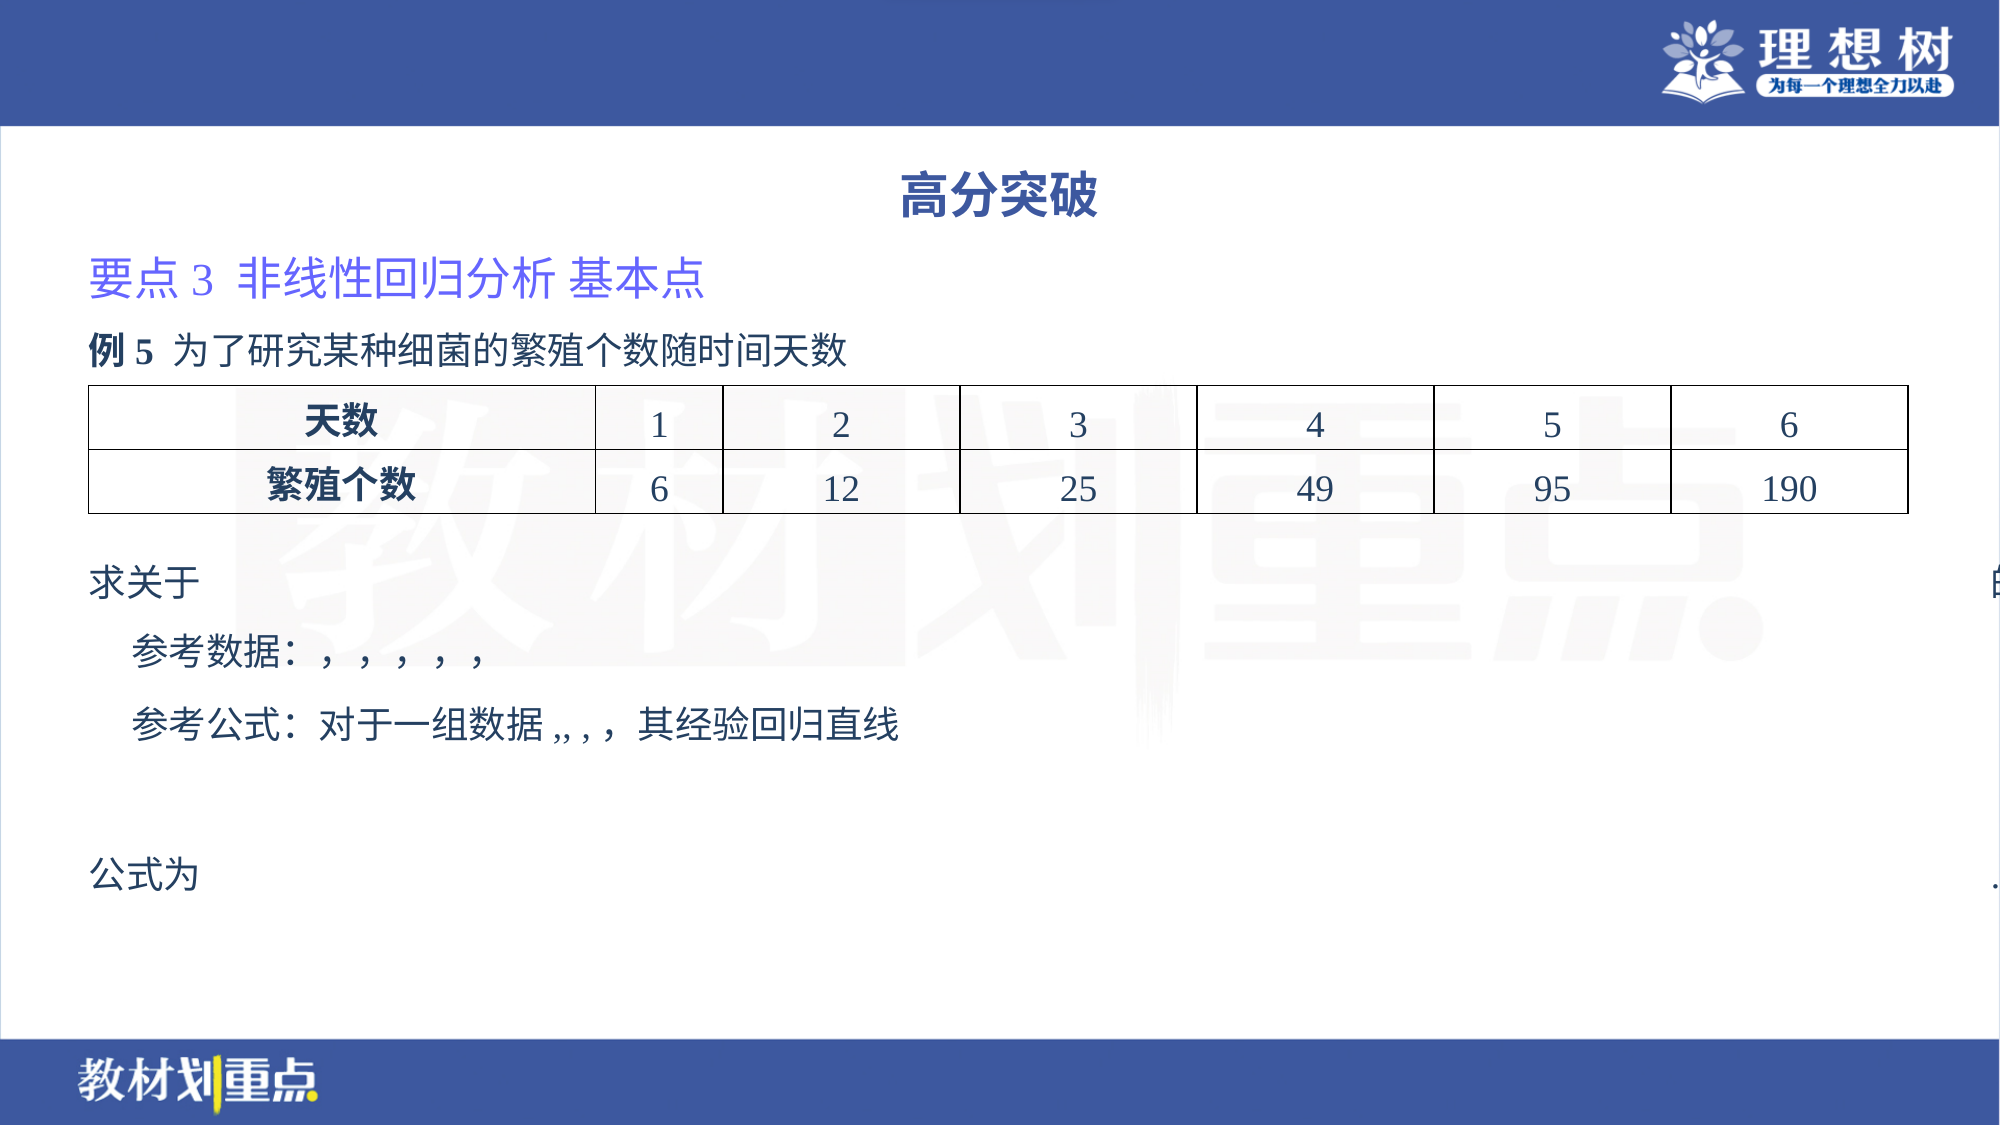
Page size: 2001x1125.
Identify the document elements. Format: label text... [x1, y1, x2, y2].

picture [1996, 583, 2000, 593]
text_box 要点3 非线性回归分析 基本点 [88, 223, 1911, 364]
text_box 高分突破 [88, 135, 1911, 223]
picture [0, 0, 2000, 1125]
